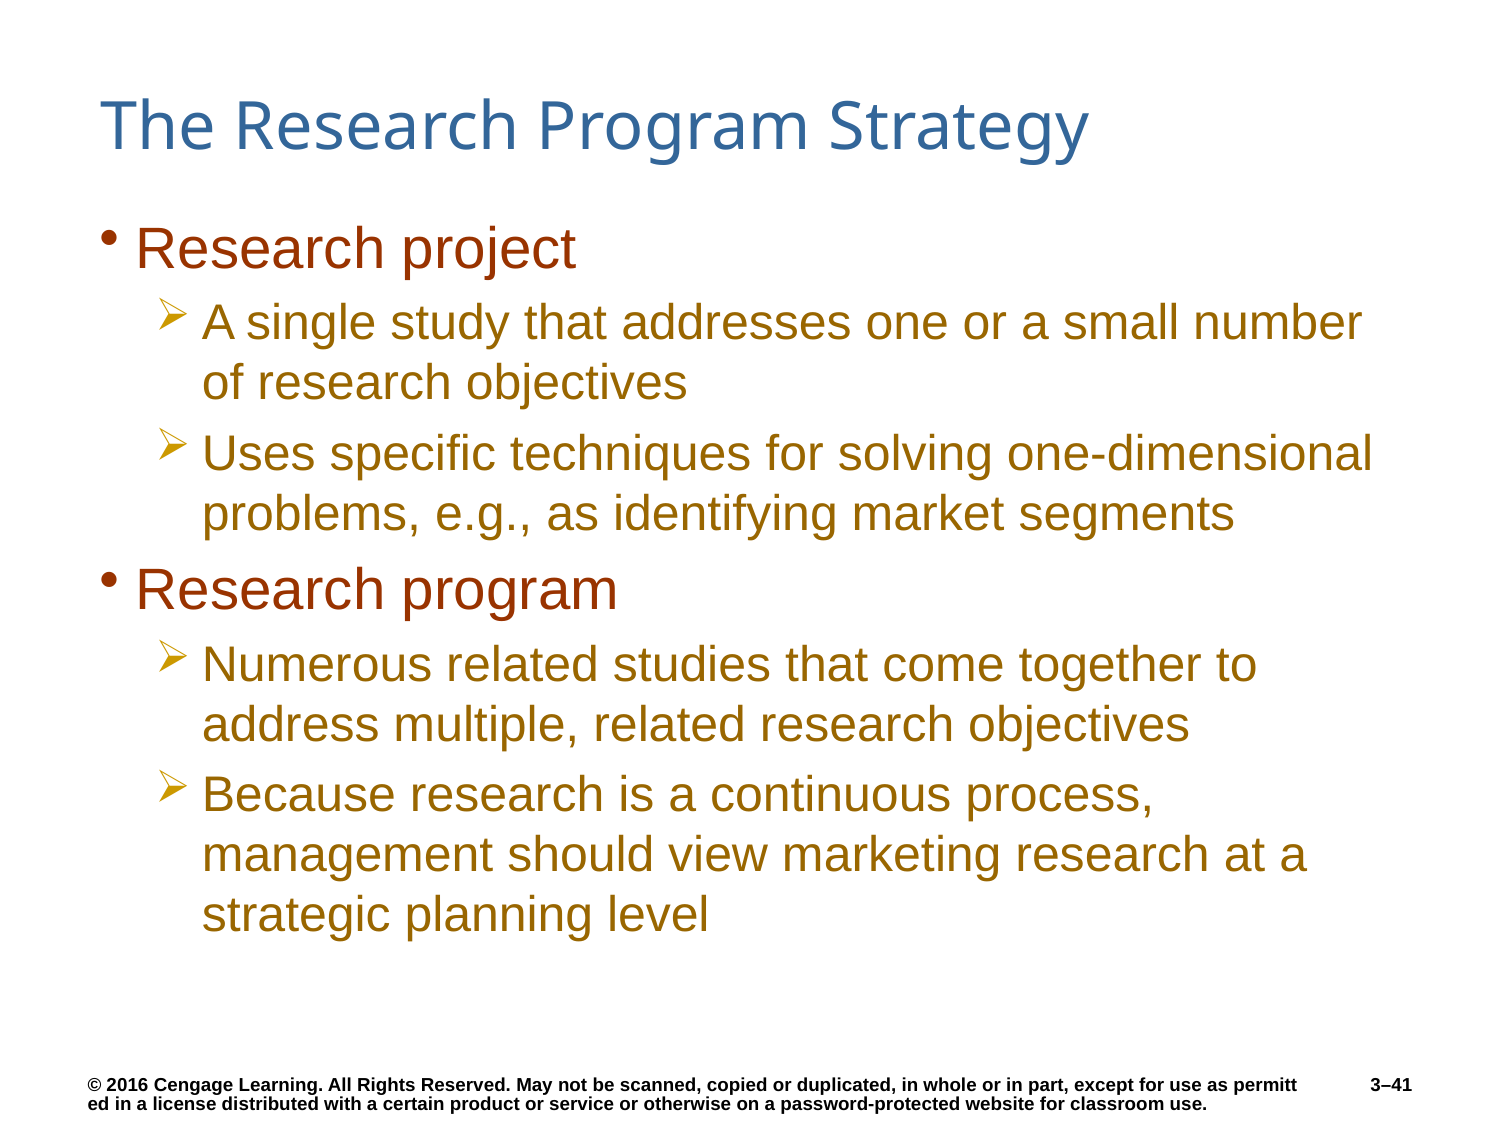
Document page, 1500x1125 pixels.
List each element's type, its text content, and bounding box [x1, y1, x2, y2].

footer © 2016 Cengage Learning. All Rights Reserved. May not be scanned, copied or duplicated, in whole or in part, except for use as permitted in a license distributed with a certain product or service or otherwise on a password-protected website for classroom use. [87, 1057, 1050, 1103]
list Research project A single study that addresses one or a small number of research objectives Uses specific techniques for solving one-dimensional problems, e.g., as identifying market segments Research program Numerous related studies that come together to address multiple, related research objectives Because research is a continuous process, management should view marketing research at a strategic planning level [84, 202, 1414, 1013]
slide_number 3–41 [1050, 1042, 1413, 1103]
title The Research Program Strategy [85, 75, 1411, 171]
